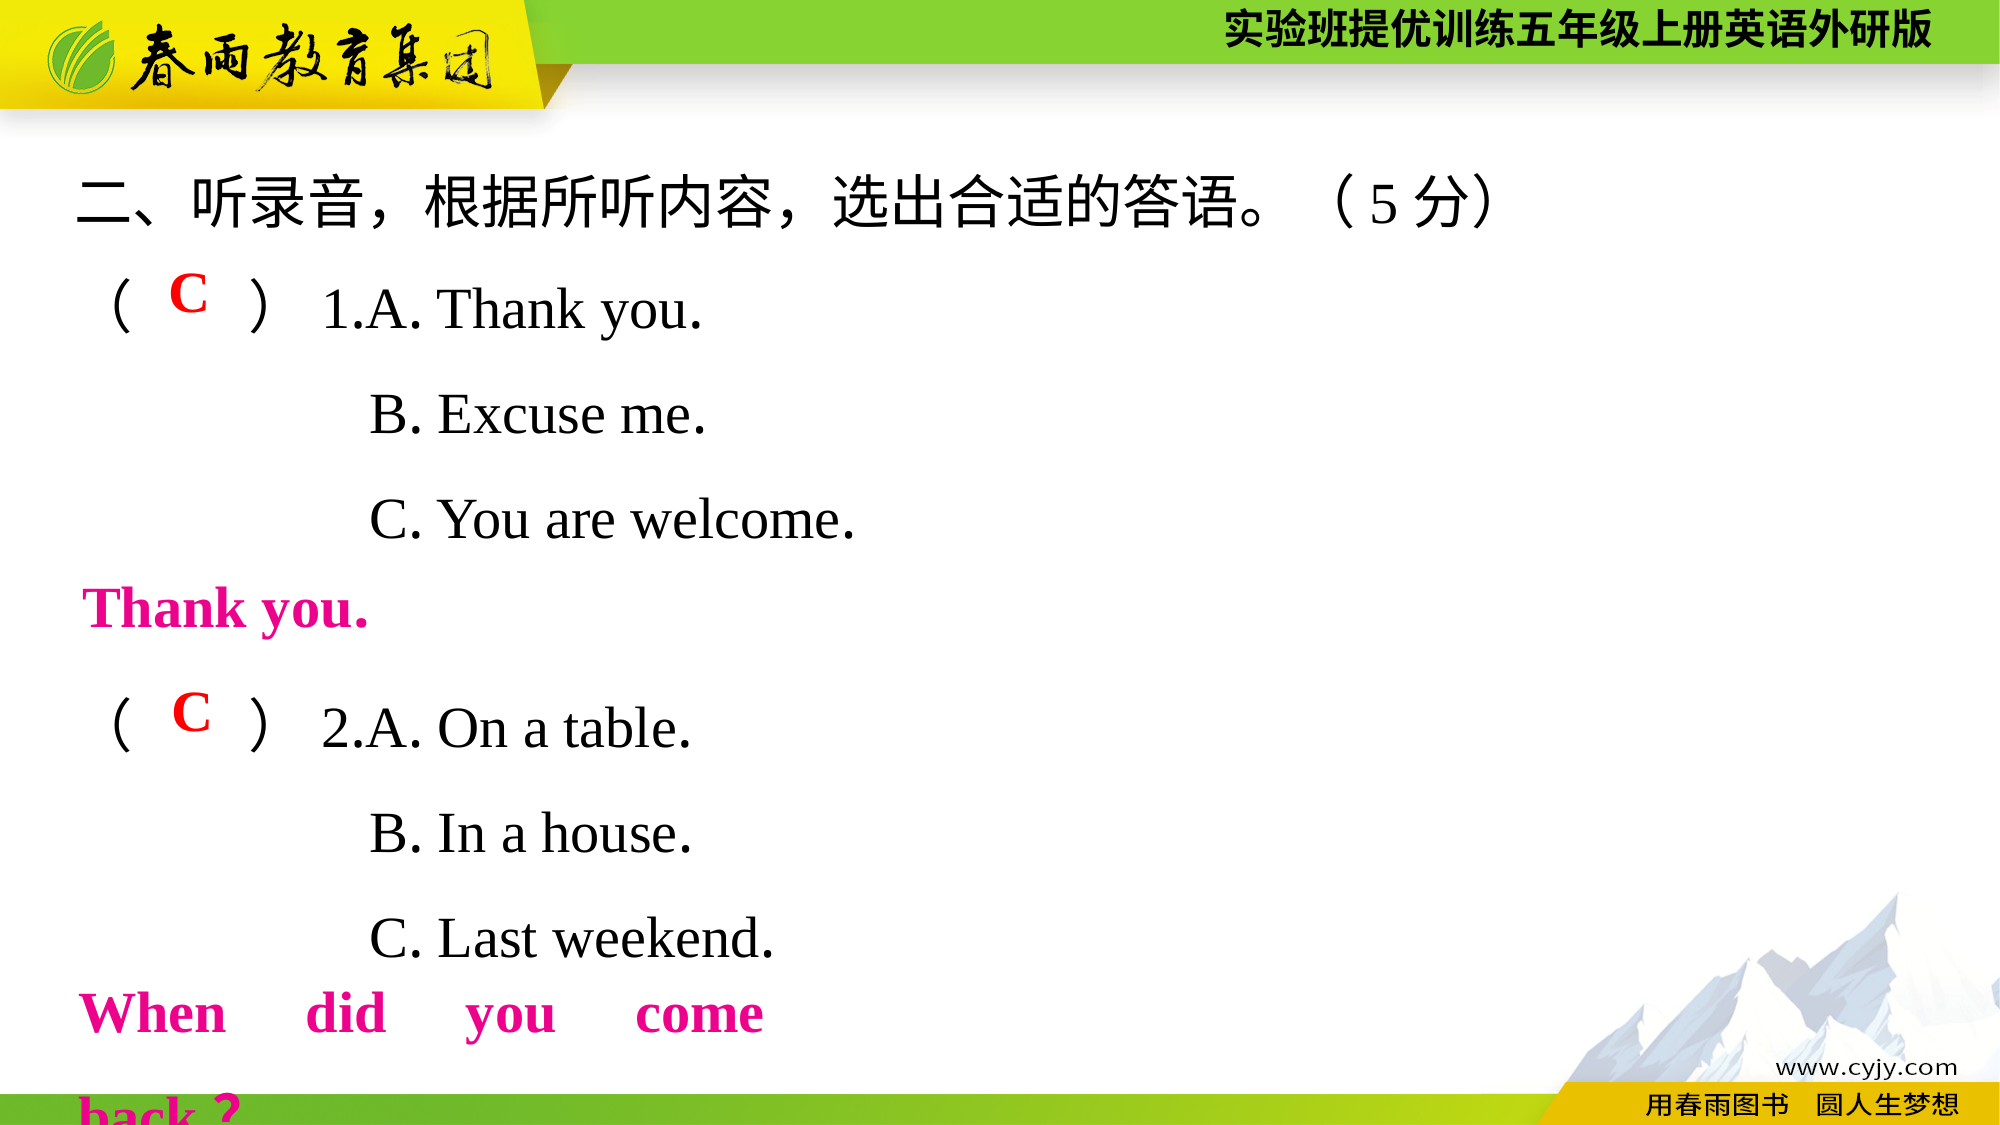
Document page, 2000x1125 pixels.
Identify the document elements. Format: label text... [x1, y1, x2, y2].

text_box When did you come back？ [63, 931, 780, 1052]
text_box Thank you. [67, 527, 385, 647]
list 二、听录音，根据所听内容，选出合适的答语。（5分） （ ）1.A. Thank you. B. Excuse me. C. You are welcome. （ ）2.A. On a table. B. In a house. C. Last weekend. [59, 122, 1944, 973]
text_box C [156, 665, 229, 751]
text_box C [153, 246, 226, 332]
picture [0, 0, 2000, 1125]
